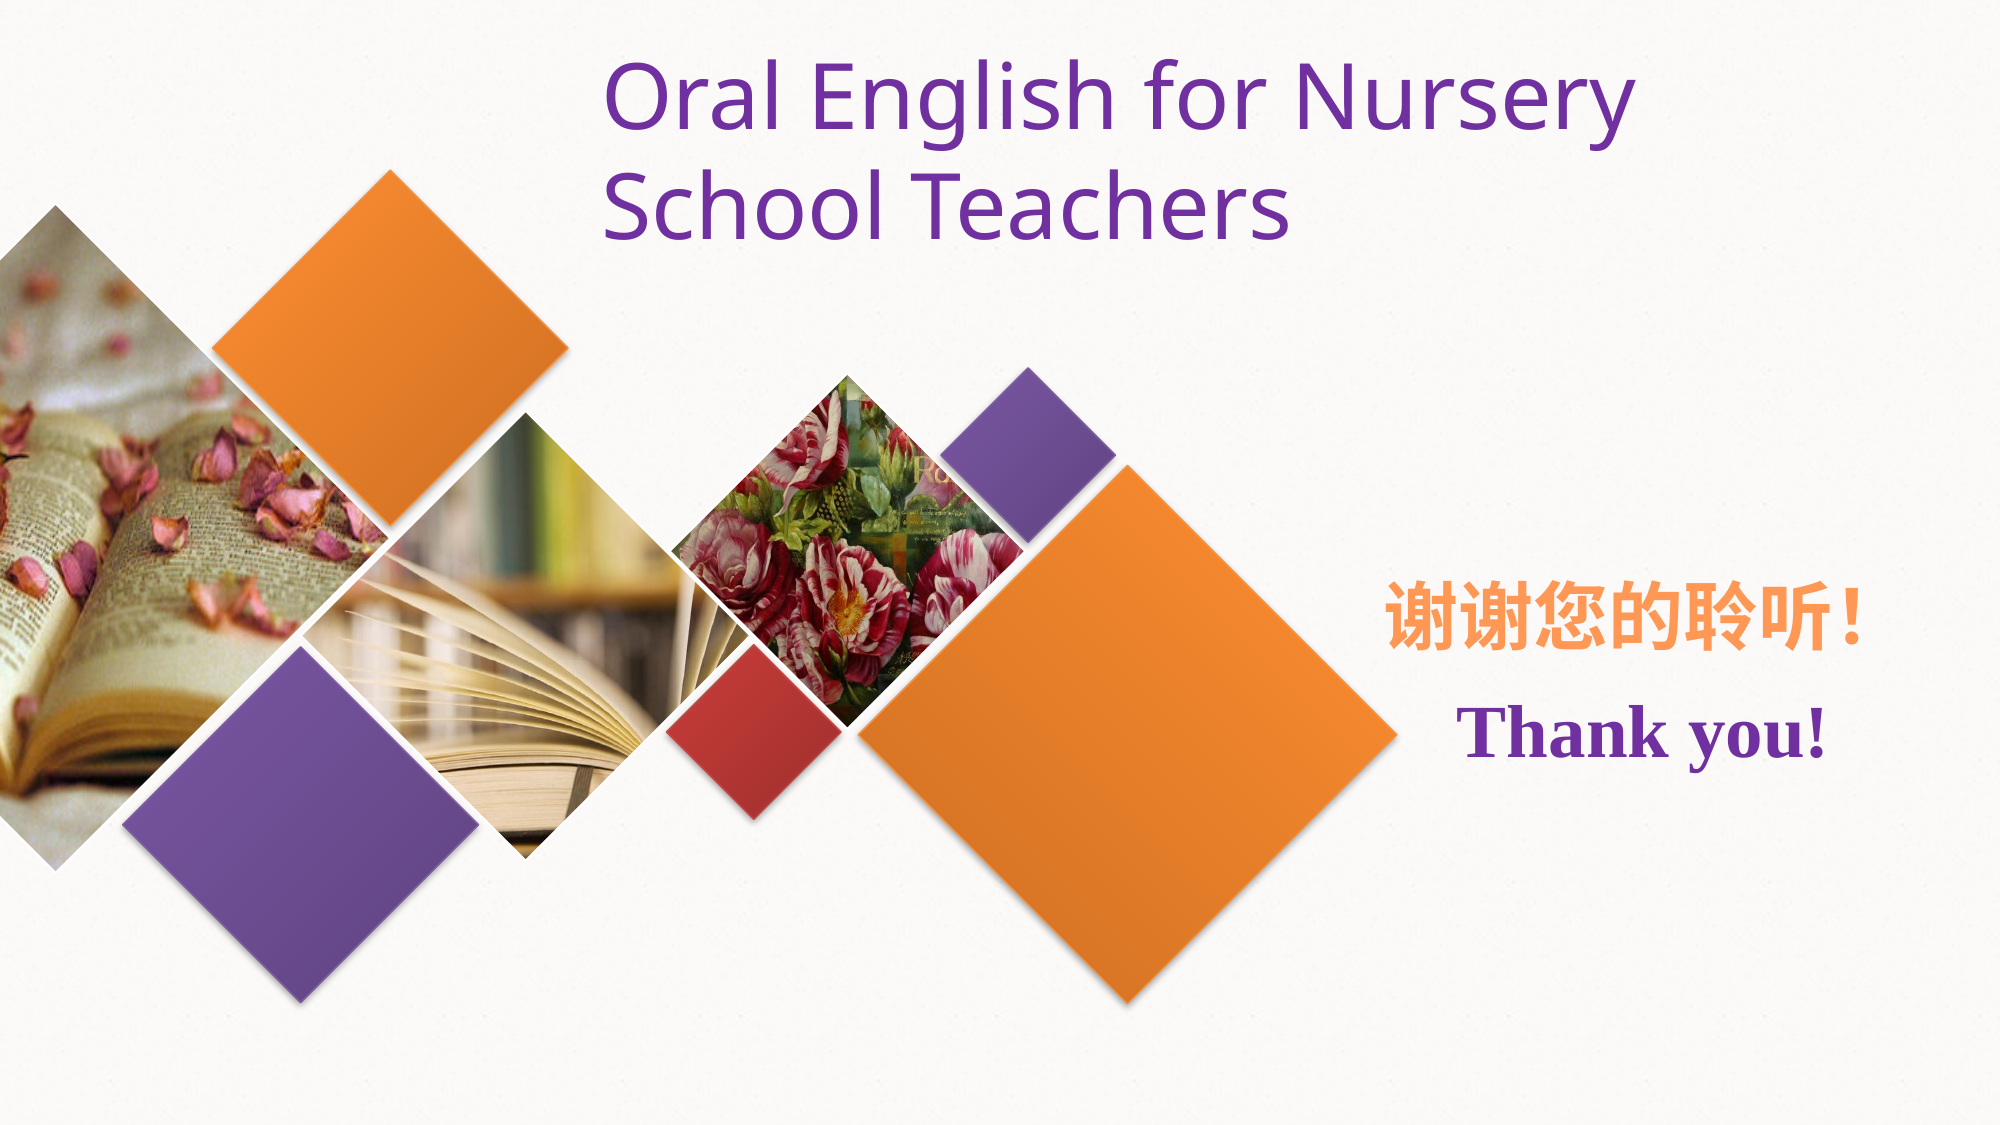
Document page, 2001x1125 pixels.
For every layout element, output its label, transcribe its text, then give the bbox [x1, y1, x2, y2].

text_box [857, 464, 1398, 1005]
text_box Thank you! [1442, 675, 1846, 781]
text_box [667, 371, 1028, 732]
text_box [0, 201, 393, 876]
text_box [940, 367, 1116, 543]
text_box [122, 646, 480, 1004]
text_box [211, 169, 569, 527]
text_box [665, 644, 842, 820]
text_box [298, 408, 752, 863]
text_box Oral English for Nursery School Teachers [586, 30, 1776, 266]
text_box 谢谢您的聆听！ [1368, 562, 1924, 668]
